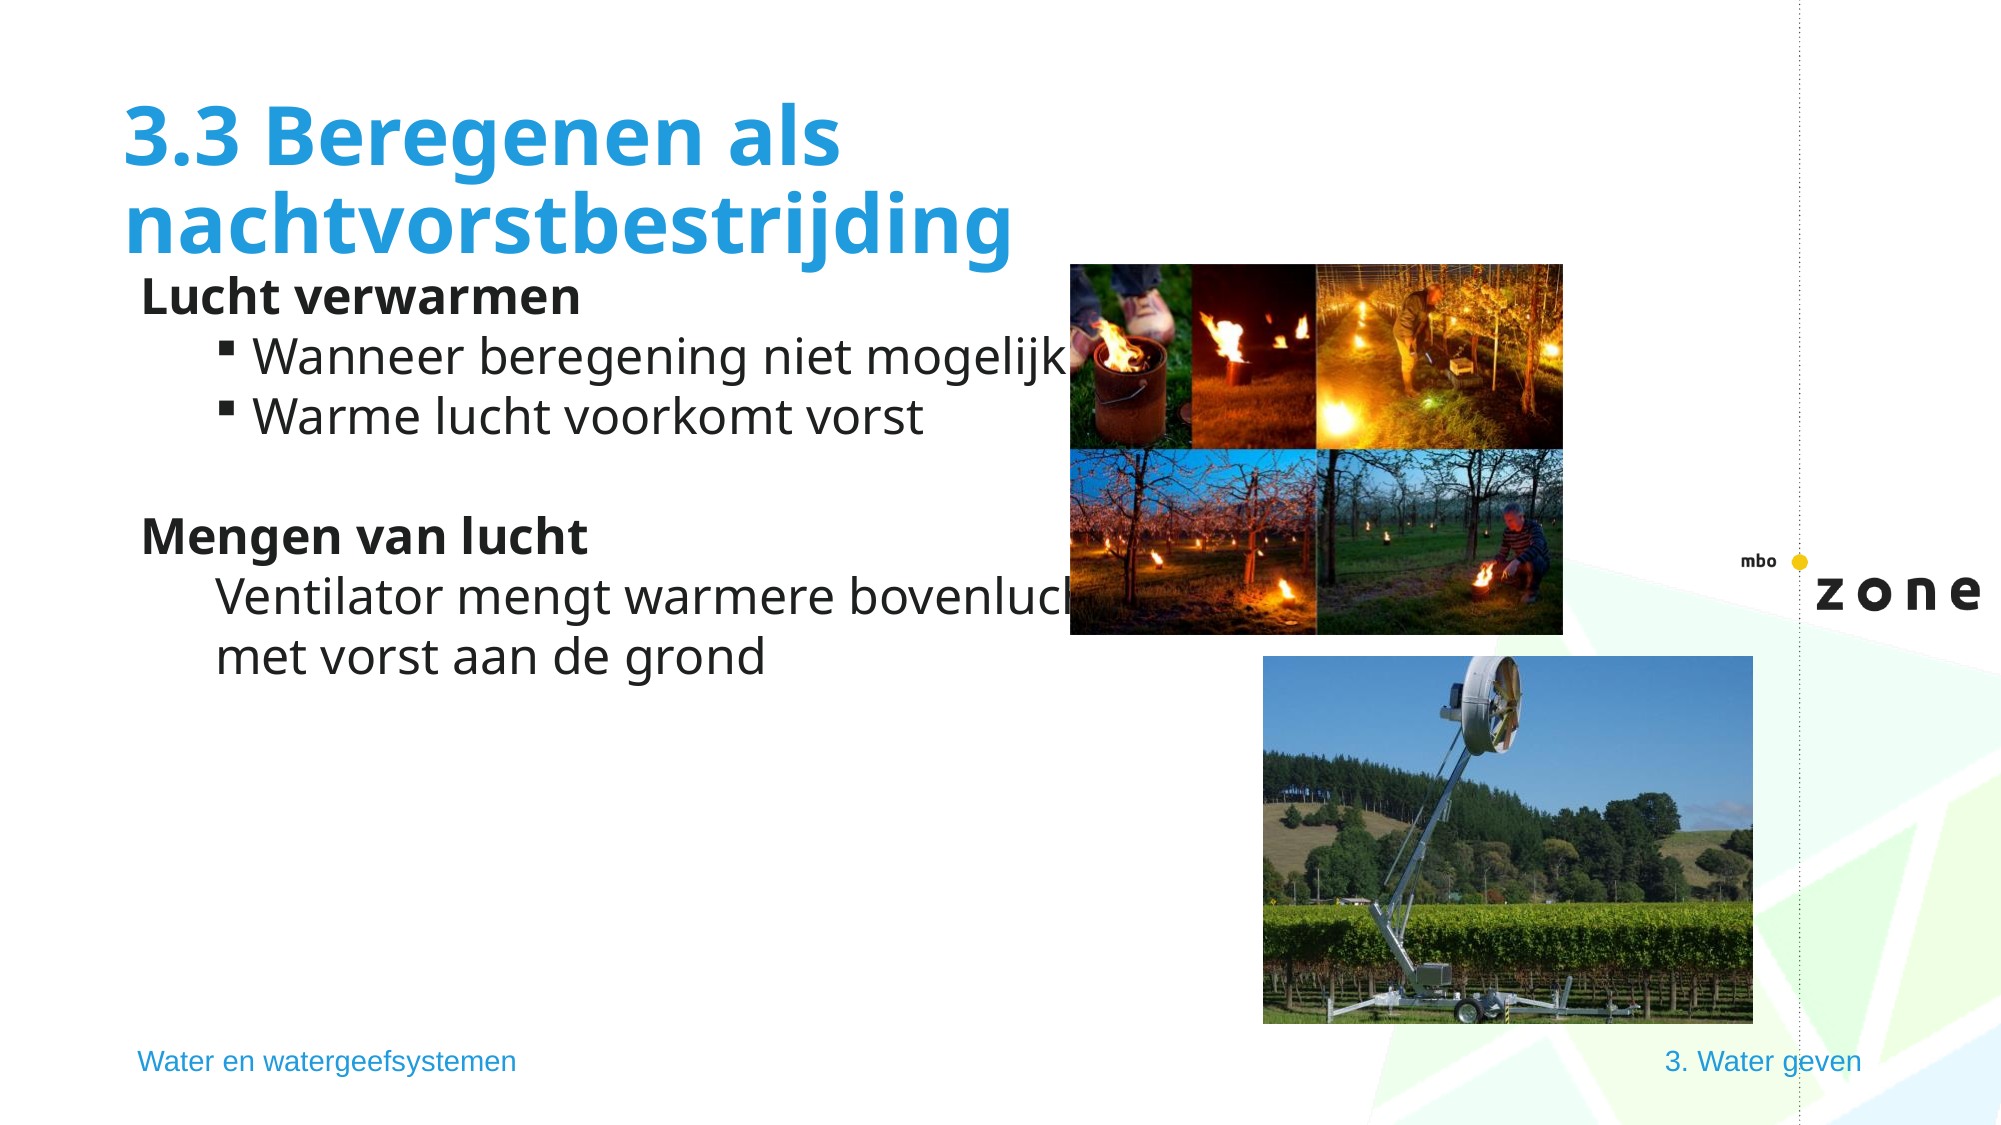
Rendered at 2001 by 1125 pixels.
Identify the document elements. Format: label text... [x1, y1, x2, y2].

picture [1263, 0, 2001, 1125]
title 3.3 Beregenen als nachtvorstbestrijding [124, 94, 1607, 272]
picture [1070, 264, 1563, 635]
list Lucht verwarmen Wanneer beregening niet mogelijk is Warme lucht voorkomt vorst Mengen van lucht Ventilator mengt warmere bovenlucht met vorst aan de grond [140, 264, 1410, 978]
list 3. Water geven [1412, 1042, 1863, 1103]
list Water en watergeefsystemen [137, 1042, 639, 1103]
